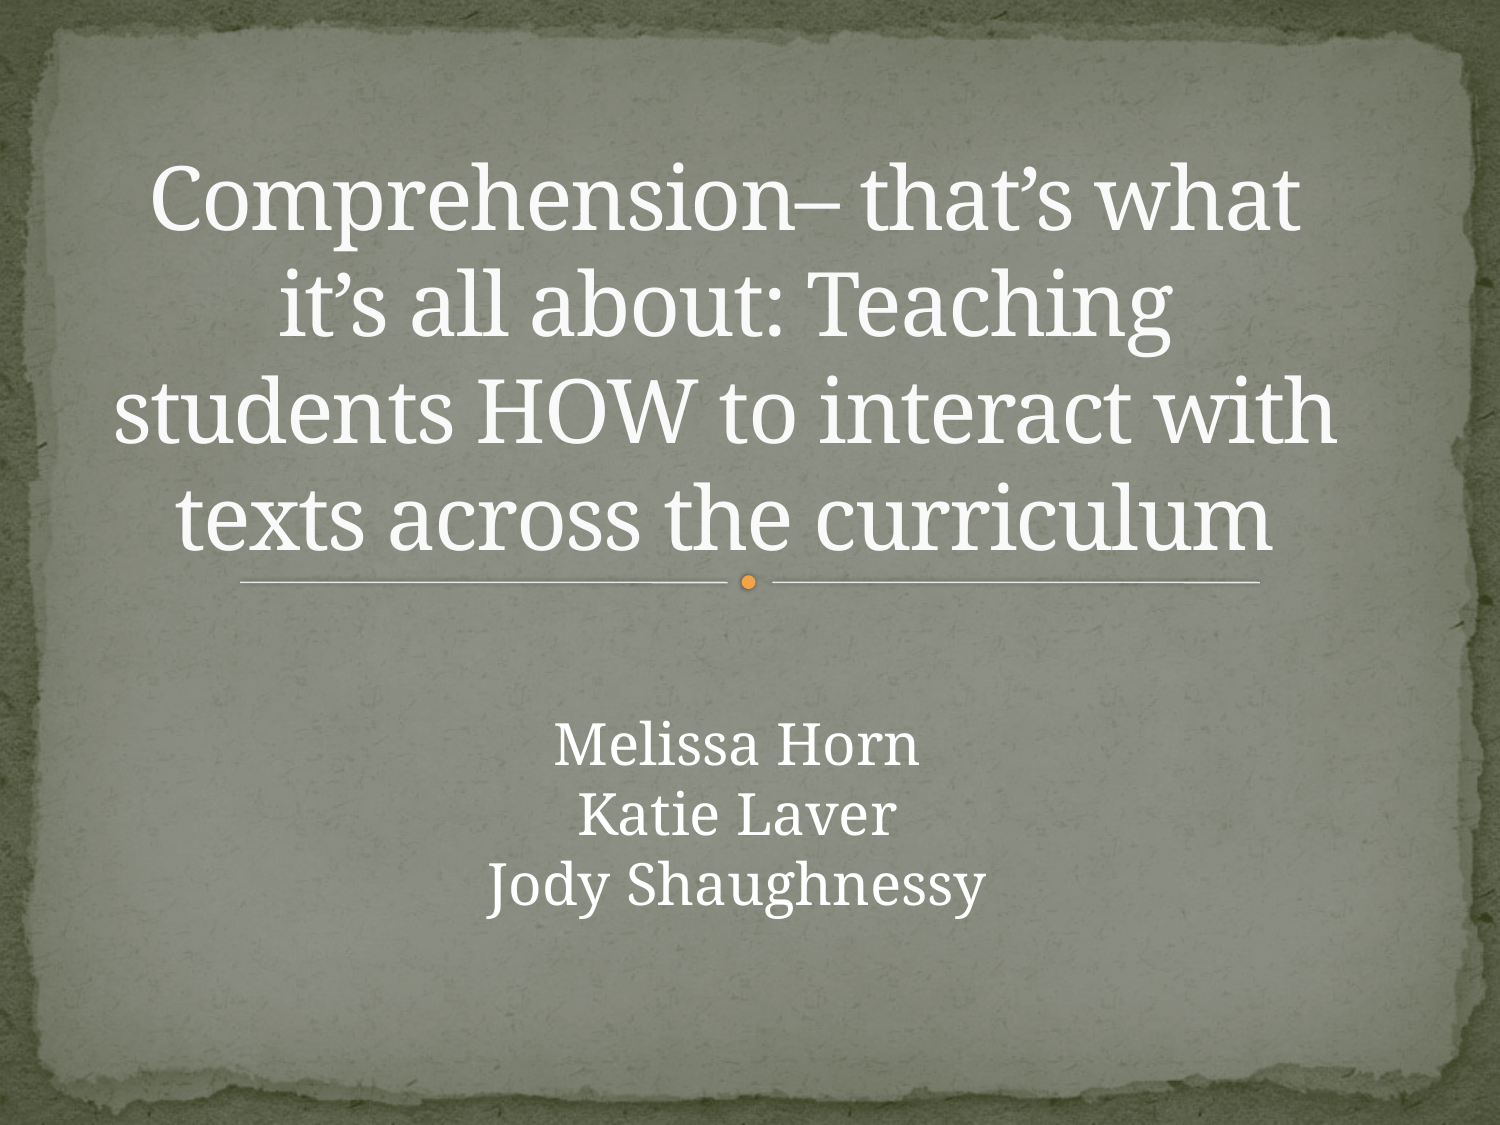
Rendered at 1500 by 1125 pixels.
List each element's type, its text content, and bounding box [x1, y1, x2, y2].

text_box Melissa Horn Katie Laver Jody Shaughnessy [375, 699, 1100, 925]
title Comprehension– that’s what it’s all about: Teaching students HOW to interact with texts across the curriculum [87, 99, 1363, 576]
